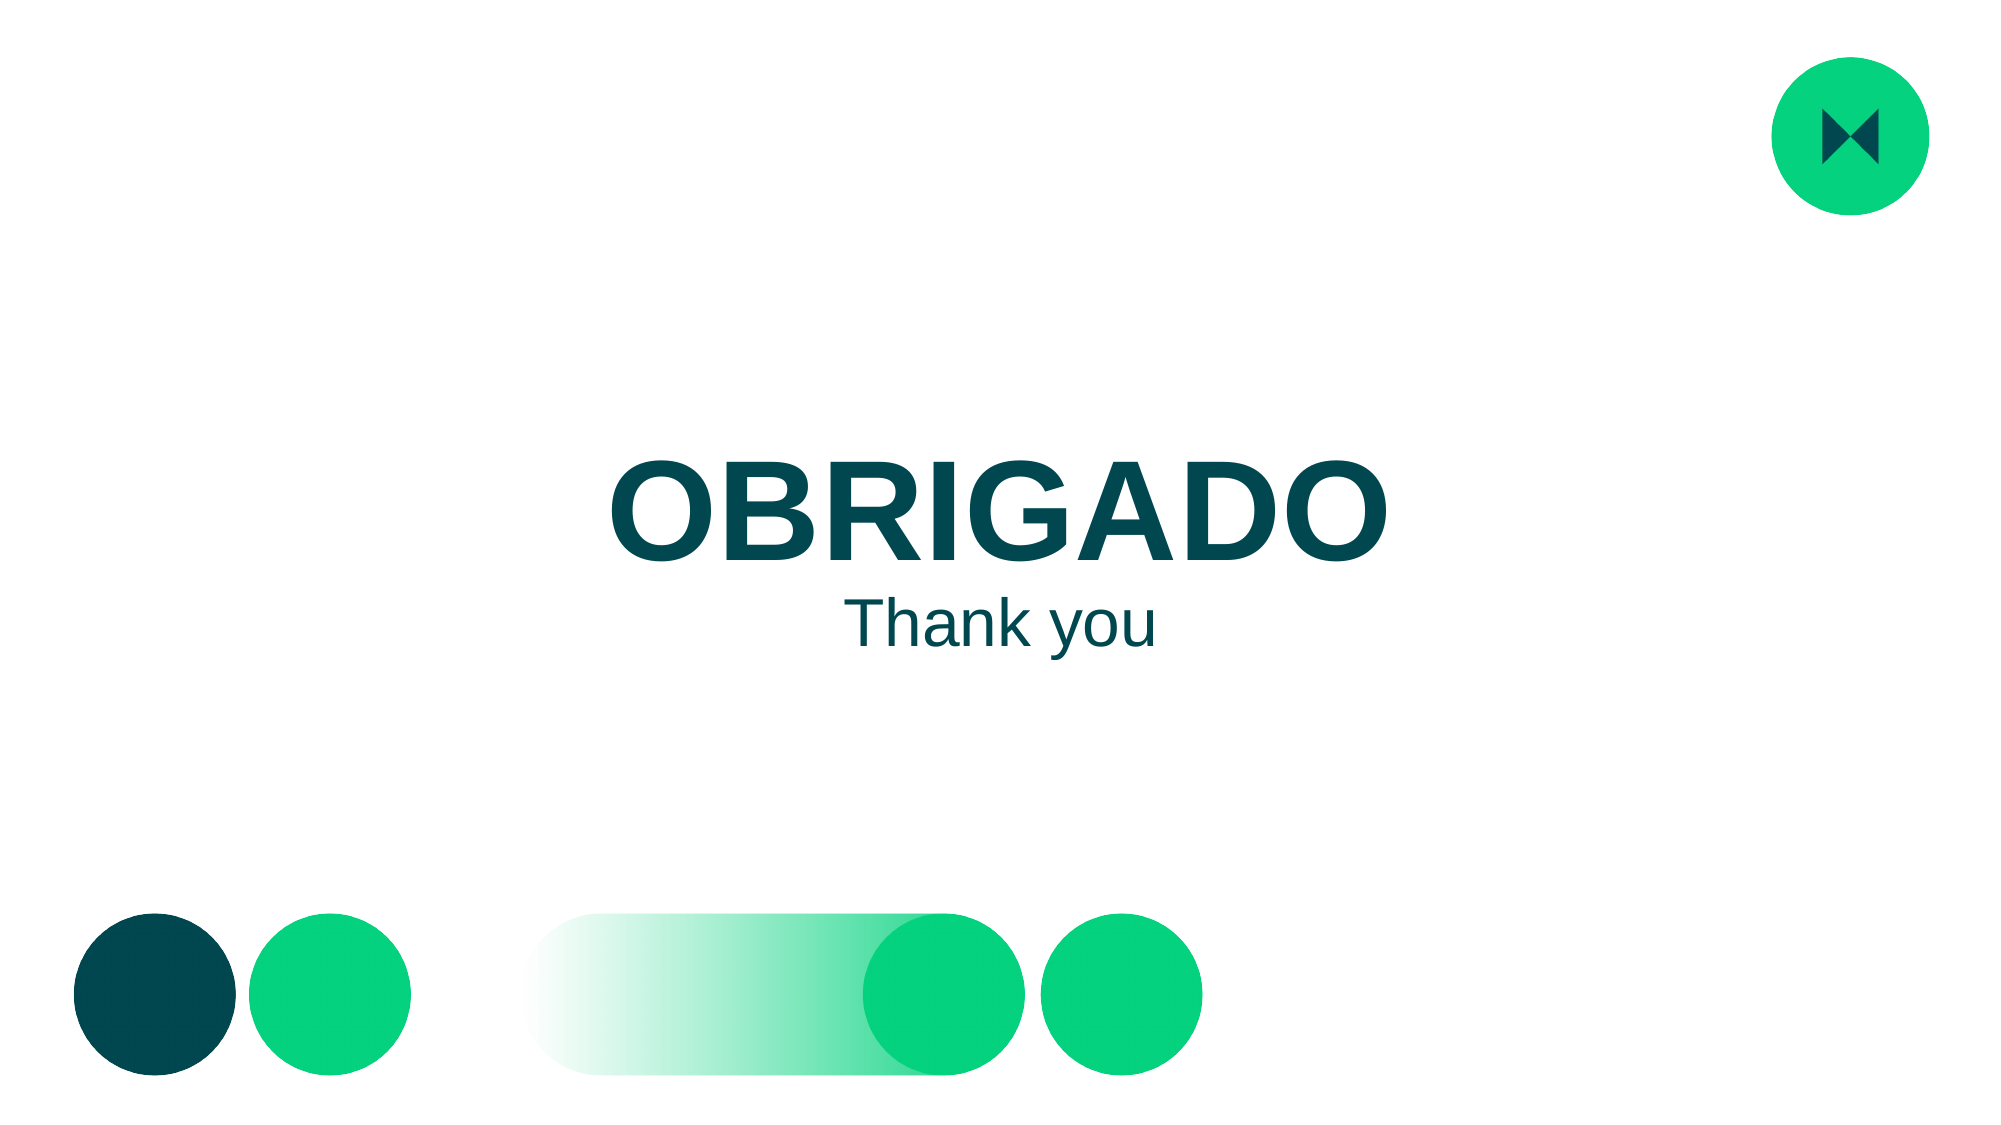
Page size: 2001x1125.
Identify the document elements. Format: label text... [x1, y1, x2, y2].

text_box Thank you [657, 576, 1343, 660]
text_box OBRIGADO [437, 416, 1559, 590]
picture [1747, 40, 1958, 219]
picture [0, 776, 1223, 1125]
